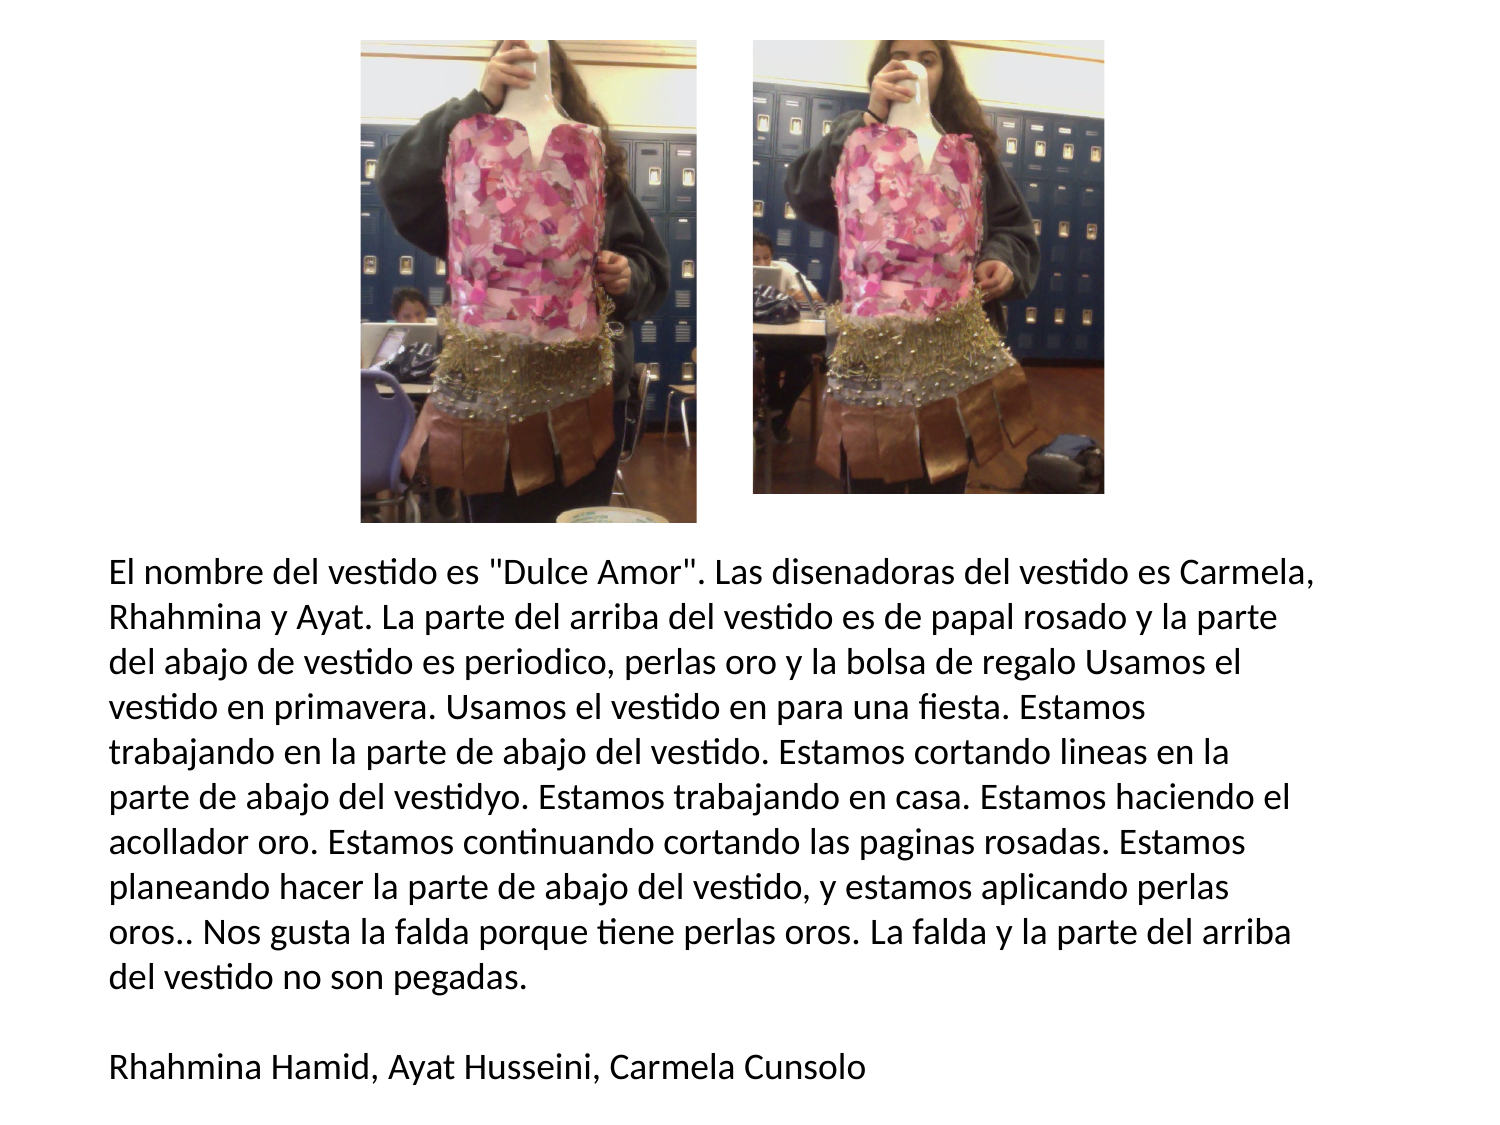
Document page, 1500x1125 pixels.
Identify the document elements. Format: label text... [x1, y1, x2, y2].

picture [752, 40, 1105, 515]
text_box El nombre del vestido es "Dulce Amor". Las disenadoras del vestido es Carmela, Rhahmina y Ayat. La parte del arriba del vestido es de papal rosado y la parte del abajo de vestido es periodico, perlas oro y la bolsa de regalo Usamos el vestido en primavera. Usamos el vestido en para una fiesta. Estamos trabajando en la parte de abajo del vestido. Estamos cortando lineas en la parte de abajo del vestidyo. Estamos trabajando en casa. Estamos haciendo el acollador oro. Estamos continuando cortando las paginas rosadas. Estamos planeando hacer la parte de abajo del vestido, y estamos aplicando perlas oros.. Nos gusta la falda porque tiene perlas oros. La falda y la parte del arriba del vestido no son pegadas. Rhahmina Hamid, Ayat Husseini, Carmela Cunsolo [93, 539, 1336, 1095]
picture [360, 40, 697, 524]
